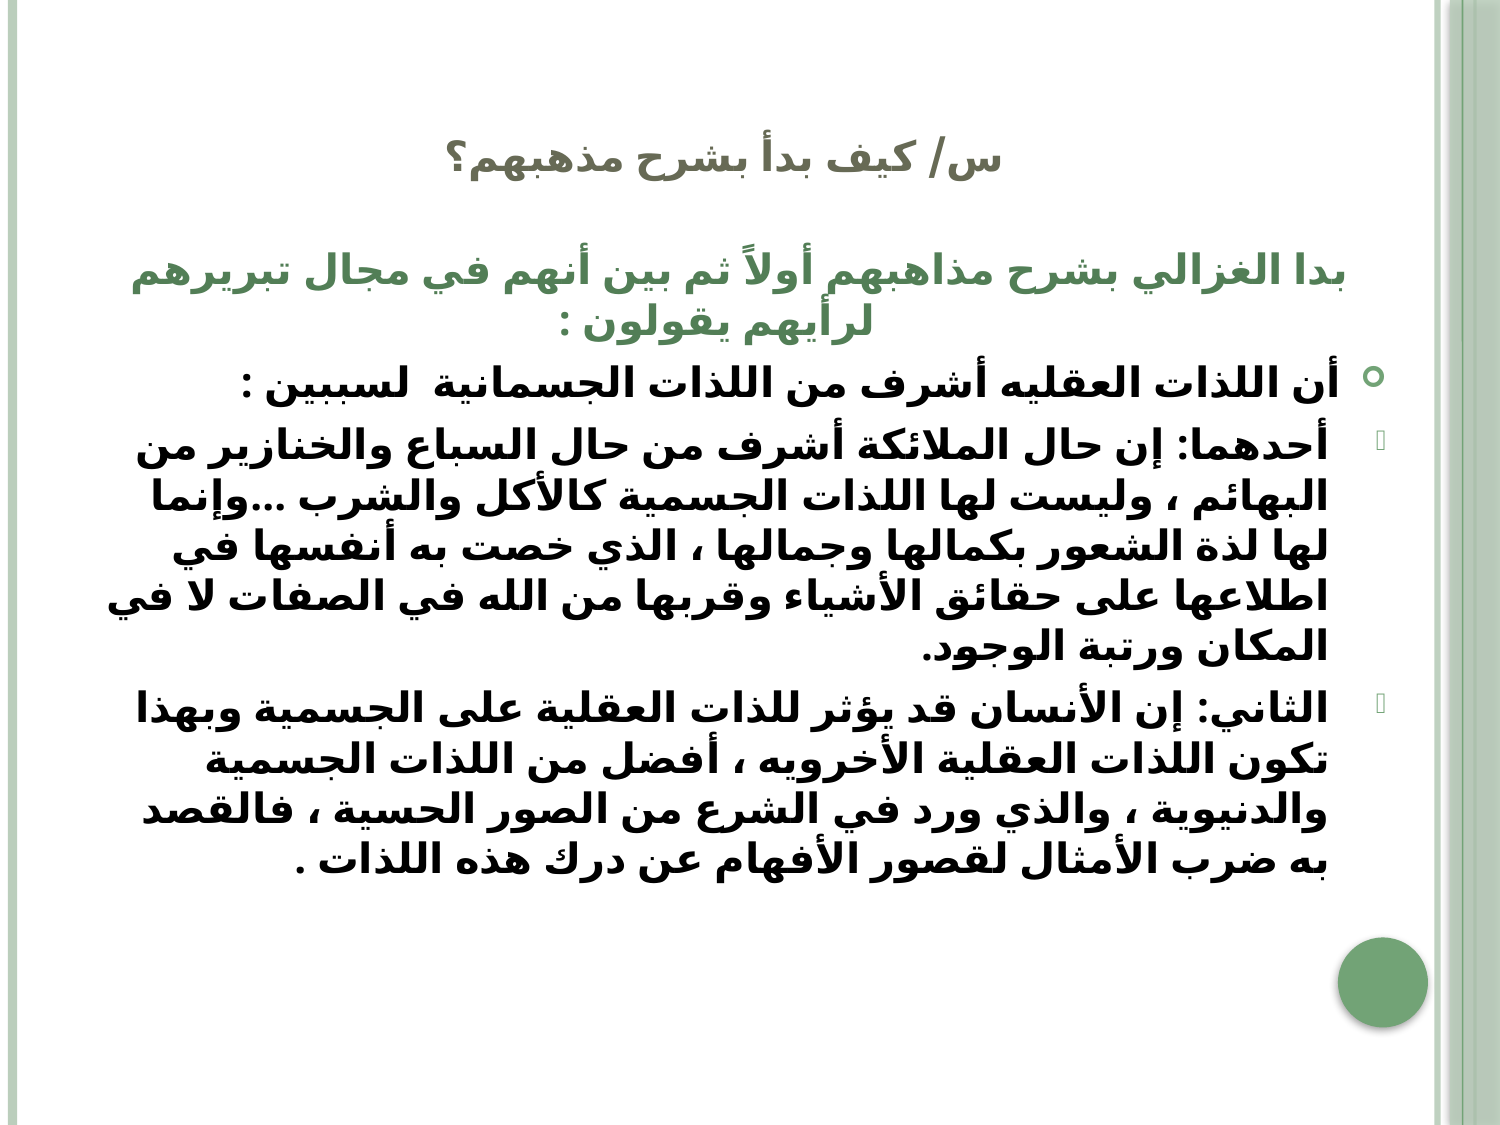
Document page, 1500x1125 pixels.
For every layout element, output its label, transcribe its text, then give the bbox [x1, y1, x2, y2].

list بدا الغزالي بشرح مذاهبهم أولاً ثم بين أنهم في مجال تبريرهم لرأيهم يقولون : أن اللذات العقليه أشرف من اللذات الجسمانية لسببين : أحدهما: إن حال الملائكة أشرف من حال السباع والخنازير من البهائم ، وليست لها اللذات الجسمية كالأكل والشرب ...وإنما لها لذة الشعور بكمالها وجمالها ، الذي خصت به أنفسها في اطلاعها على حقائق الأشياء وقربها من الله في الصفات لا في المكان ورتبة الوجود. الثاني: إن الأنسان قد يؤثر للذات العقلية على الجسمية وبهذا تكون اللذات العقلية الأخرويه ، أفضل من اللذات الجسمية والدنيوية ، والذي ورد في الشرع من الصور الحسية ، فالقصد به ضرب الأمثال لقصور الأفهام عن درك هذه اللذات . [76, 235, 1402, 1125]
title س/ كيف بدأ بشرح مذهبهم؟ [112, 0, 1338, 188]
